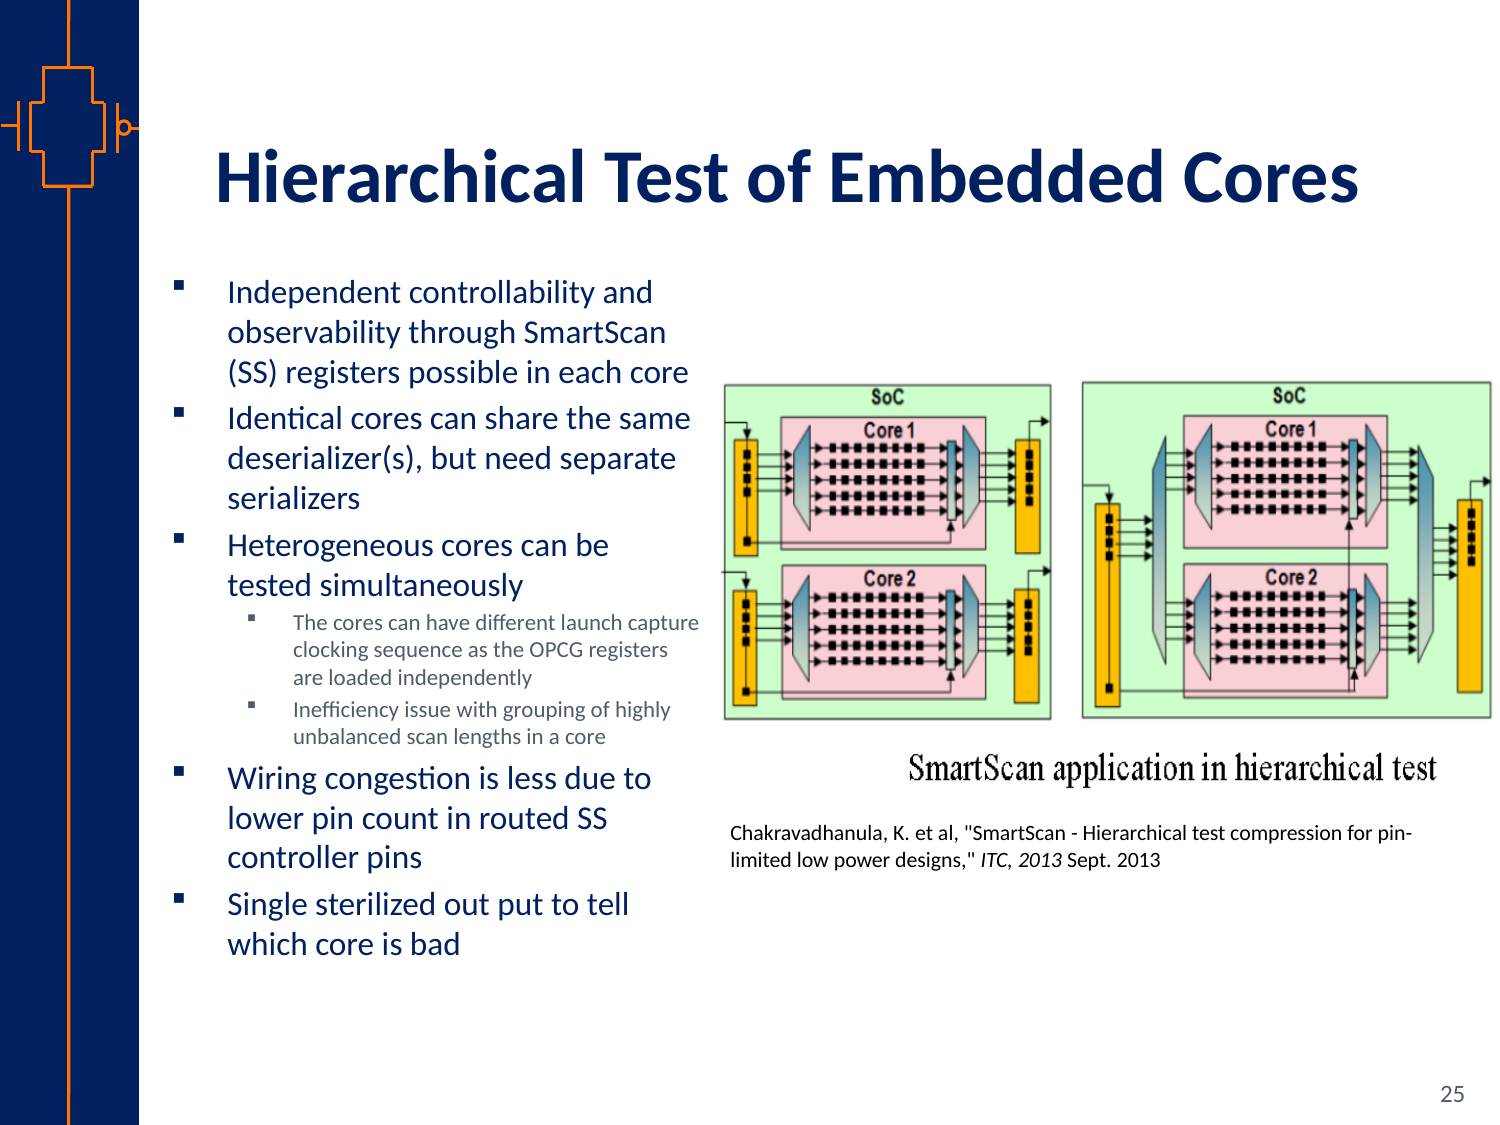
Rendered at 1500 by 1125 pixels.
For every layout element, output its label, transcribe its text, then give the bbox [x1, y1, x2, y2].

text_box Chakravadhanula, K. et al, "SmartScan - Hierarchical test compression for pin-limited low power designs," ITC, 2013 Sept. 2013 [715, 811, 1476, 879]
title Hierarchical Test of Embedded Cores [200, 37, 1388, 225]
picture [715, 370, 1500, 792]
slide_number 25 [1425, 1062, 1488, 1123]
list Independent controllability and observability through SmartScan (SS) registers possible in each core Identical cores can share the same deserializer(s), but need separate serializers Heterogeneous cores can be tested simultaneously The cores can have different launch capture clocking sequence as the OPCG registers are loaded independently Inefficiency issue with grouping of highly unbalanced scan lengths in a core Wiring congestion is less due to lower pin count in routed SS controller pins Single sterilized out put to tell which core is bad [156, 262, 716, 988]
